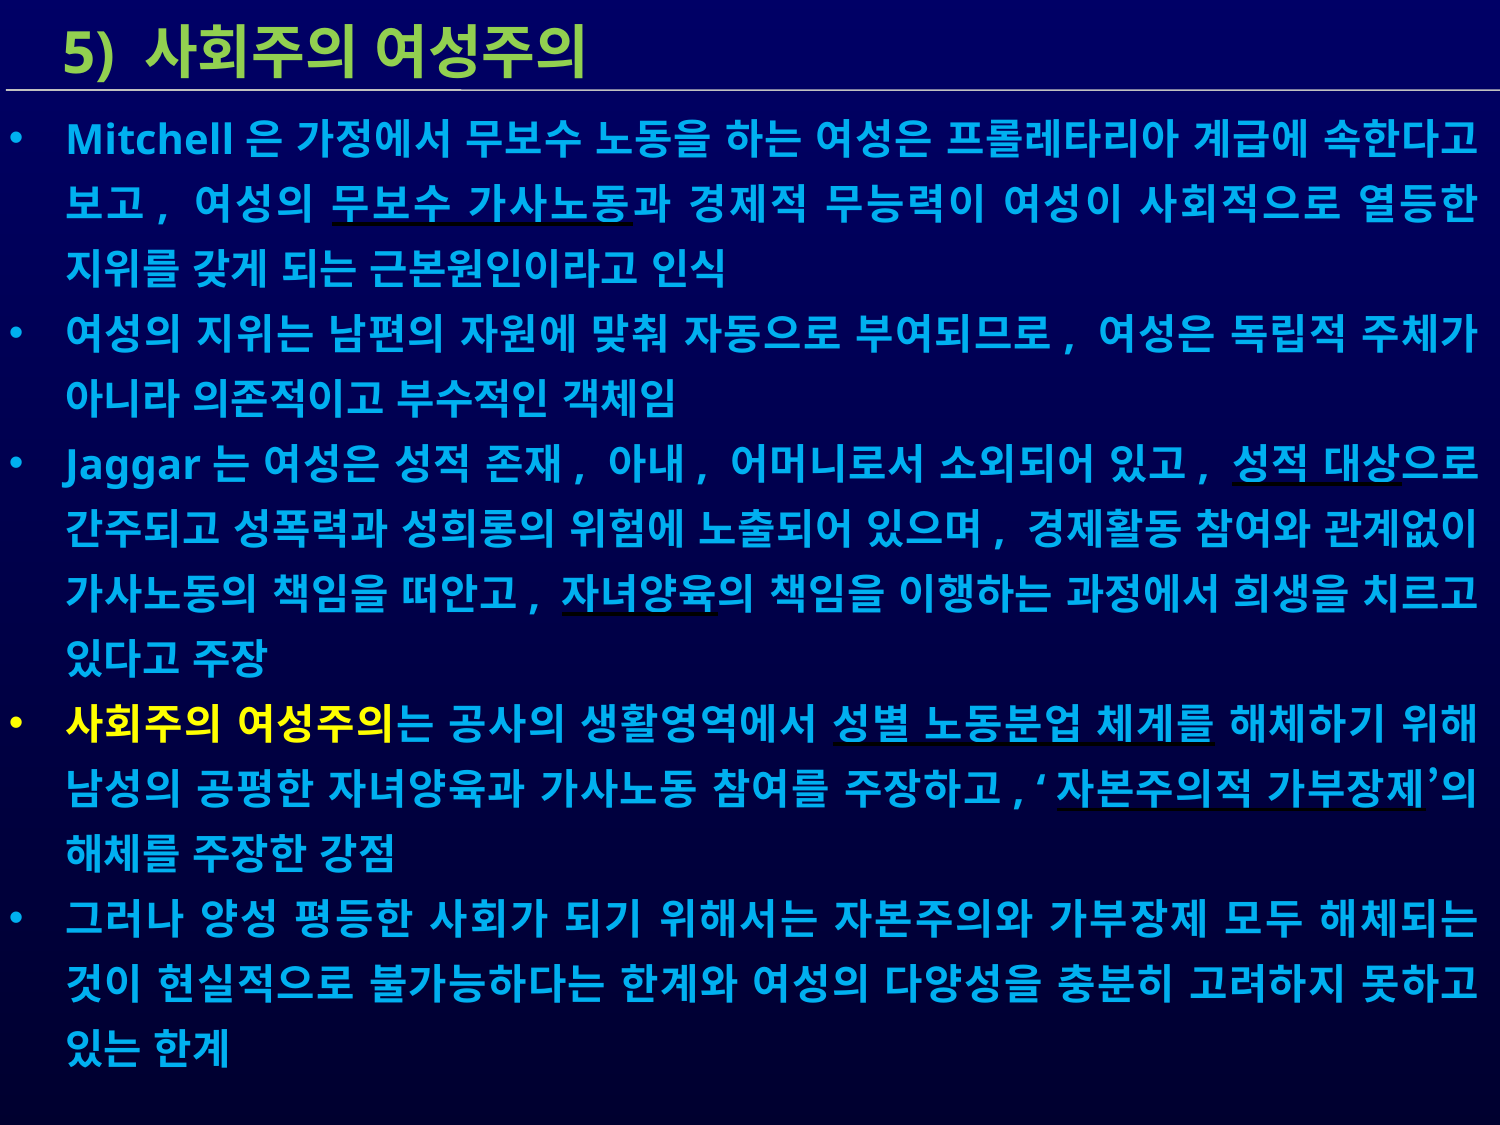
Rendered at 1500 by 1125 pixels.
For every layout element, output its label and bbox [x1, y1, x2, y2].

text_box [0, 7, 1500, 1081]
